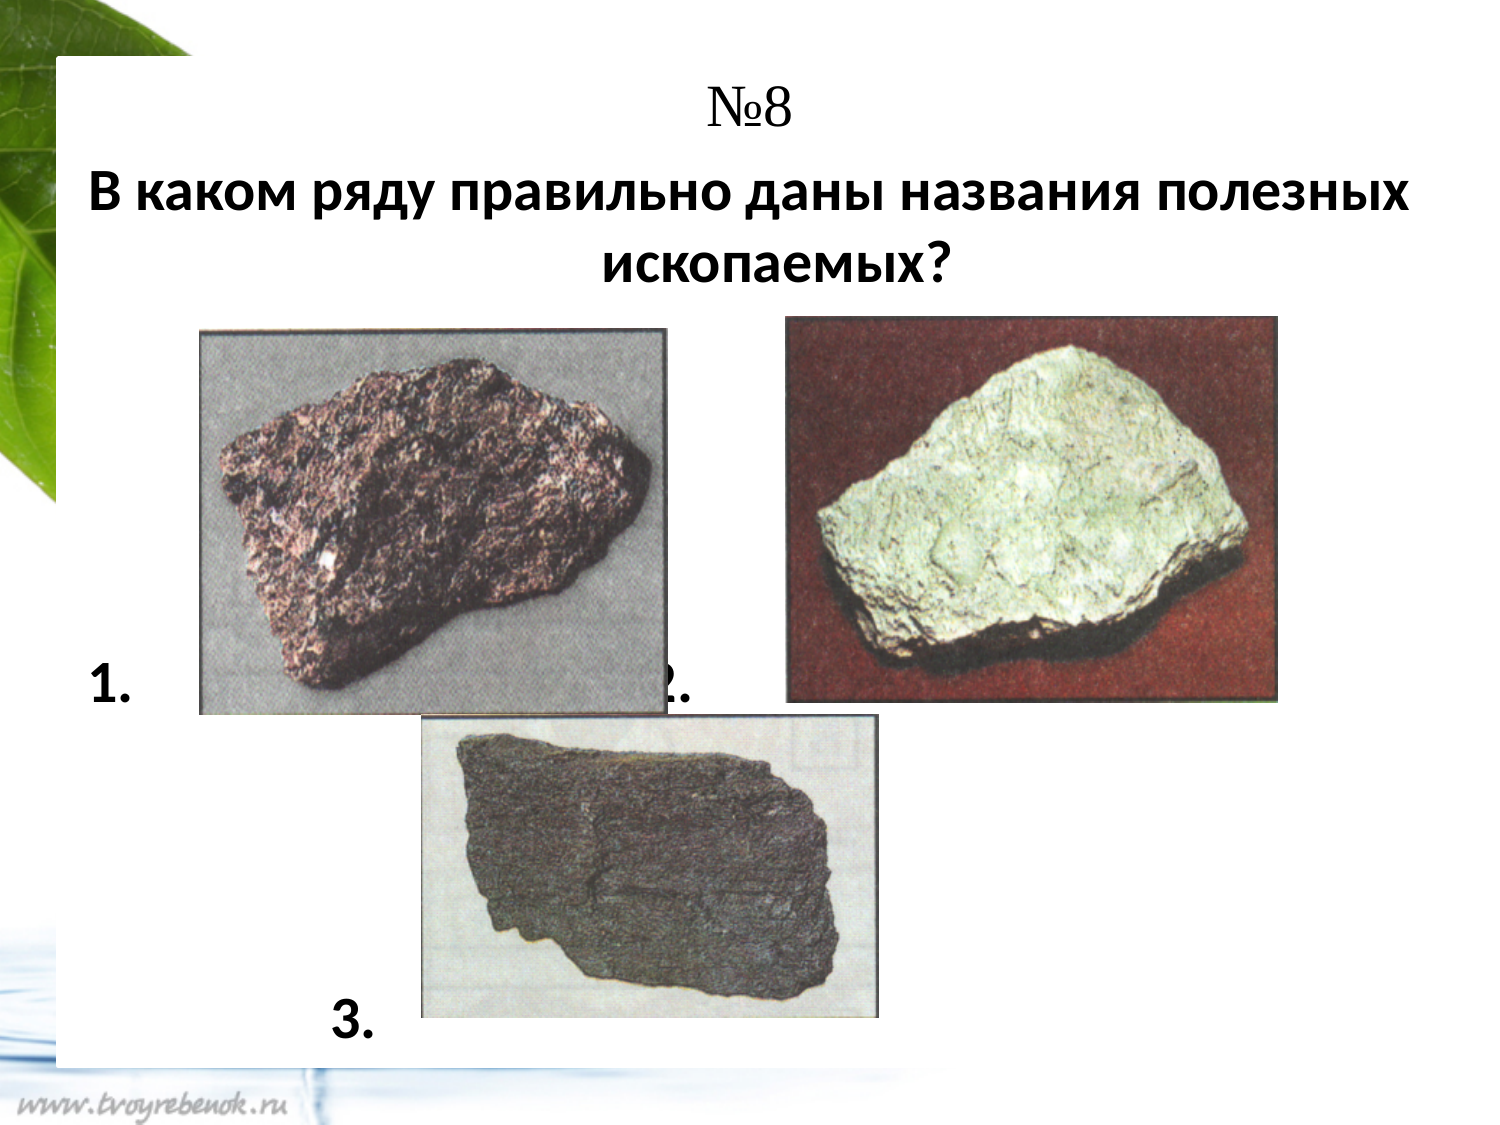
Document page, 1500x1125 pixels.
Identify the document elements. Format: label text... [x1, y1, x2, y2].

list №8 В каком ряду правильно даны названия полезных ископаемых? 1. 2. 3. [56, 56, 1443, 1068]
picture [0, 0, 1500, 1125]
